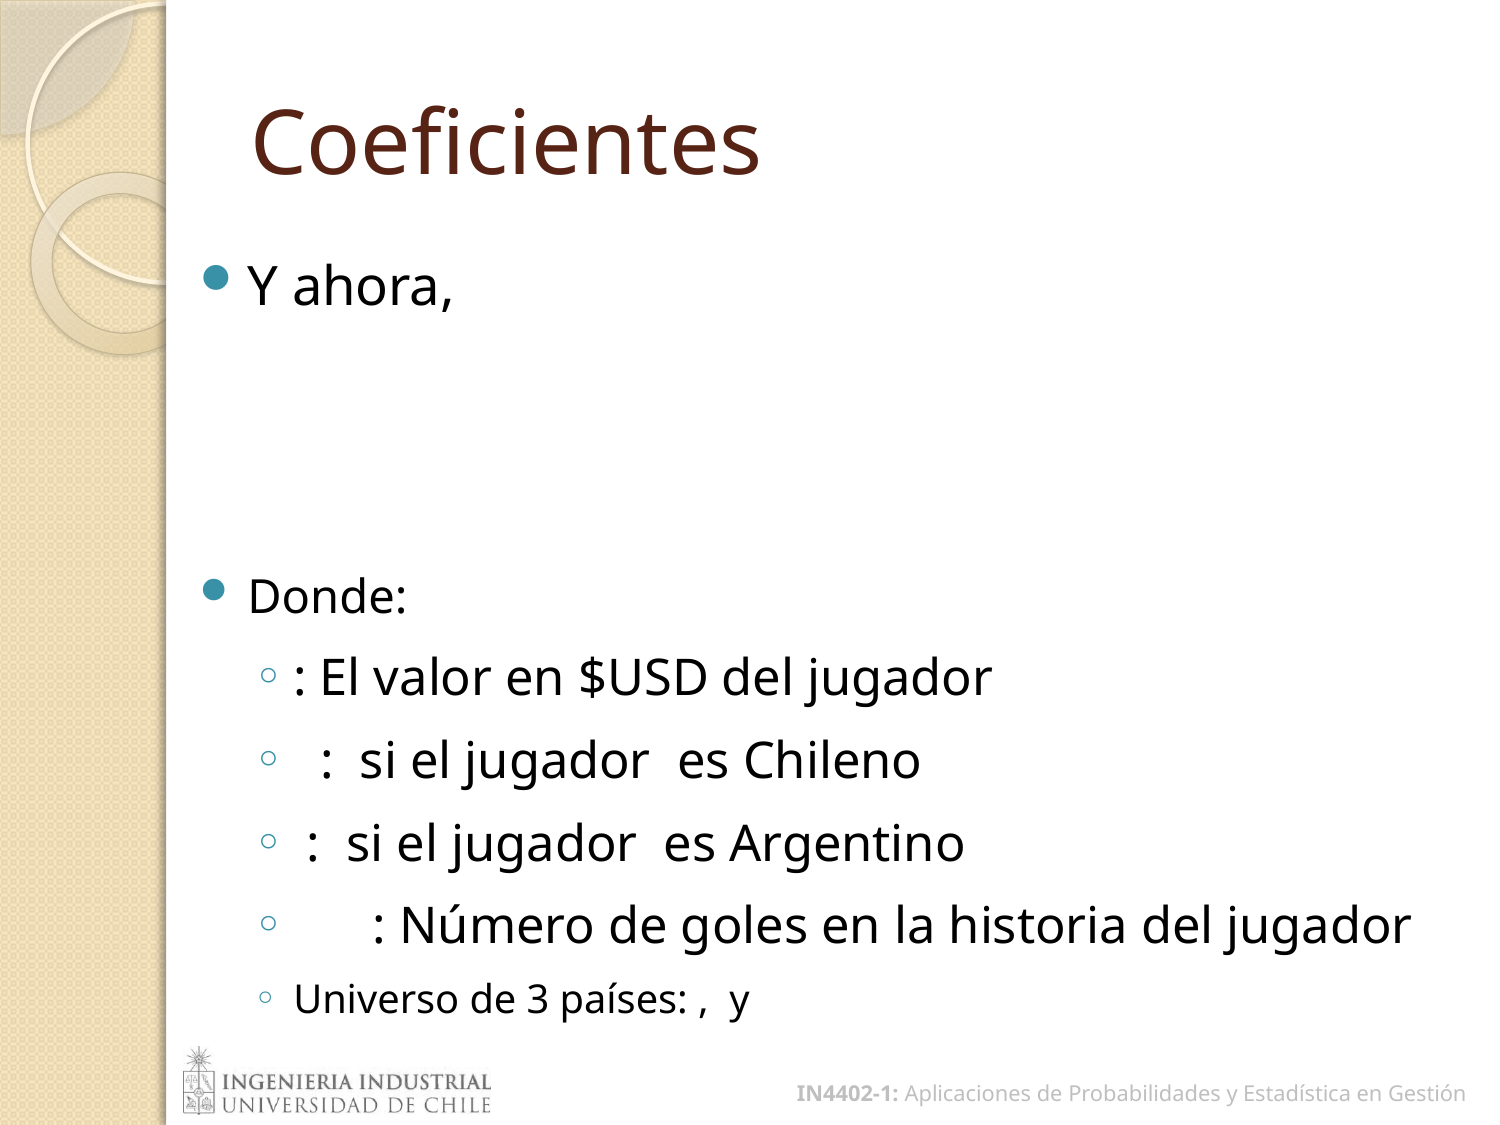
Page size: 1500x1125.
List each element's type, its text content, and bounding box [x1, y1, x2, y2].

picture [183, 1046, 491, 1115]
title Coeficientes [235, 45, 1466, 233]
